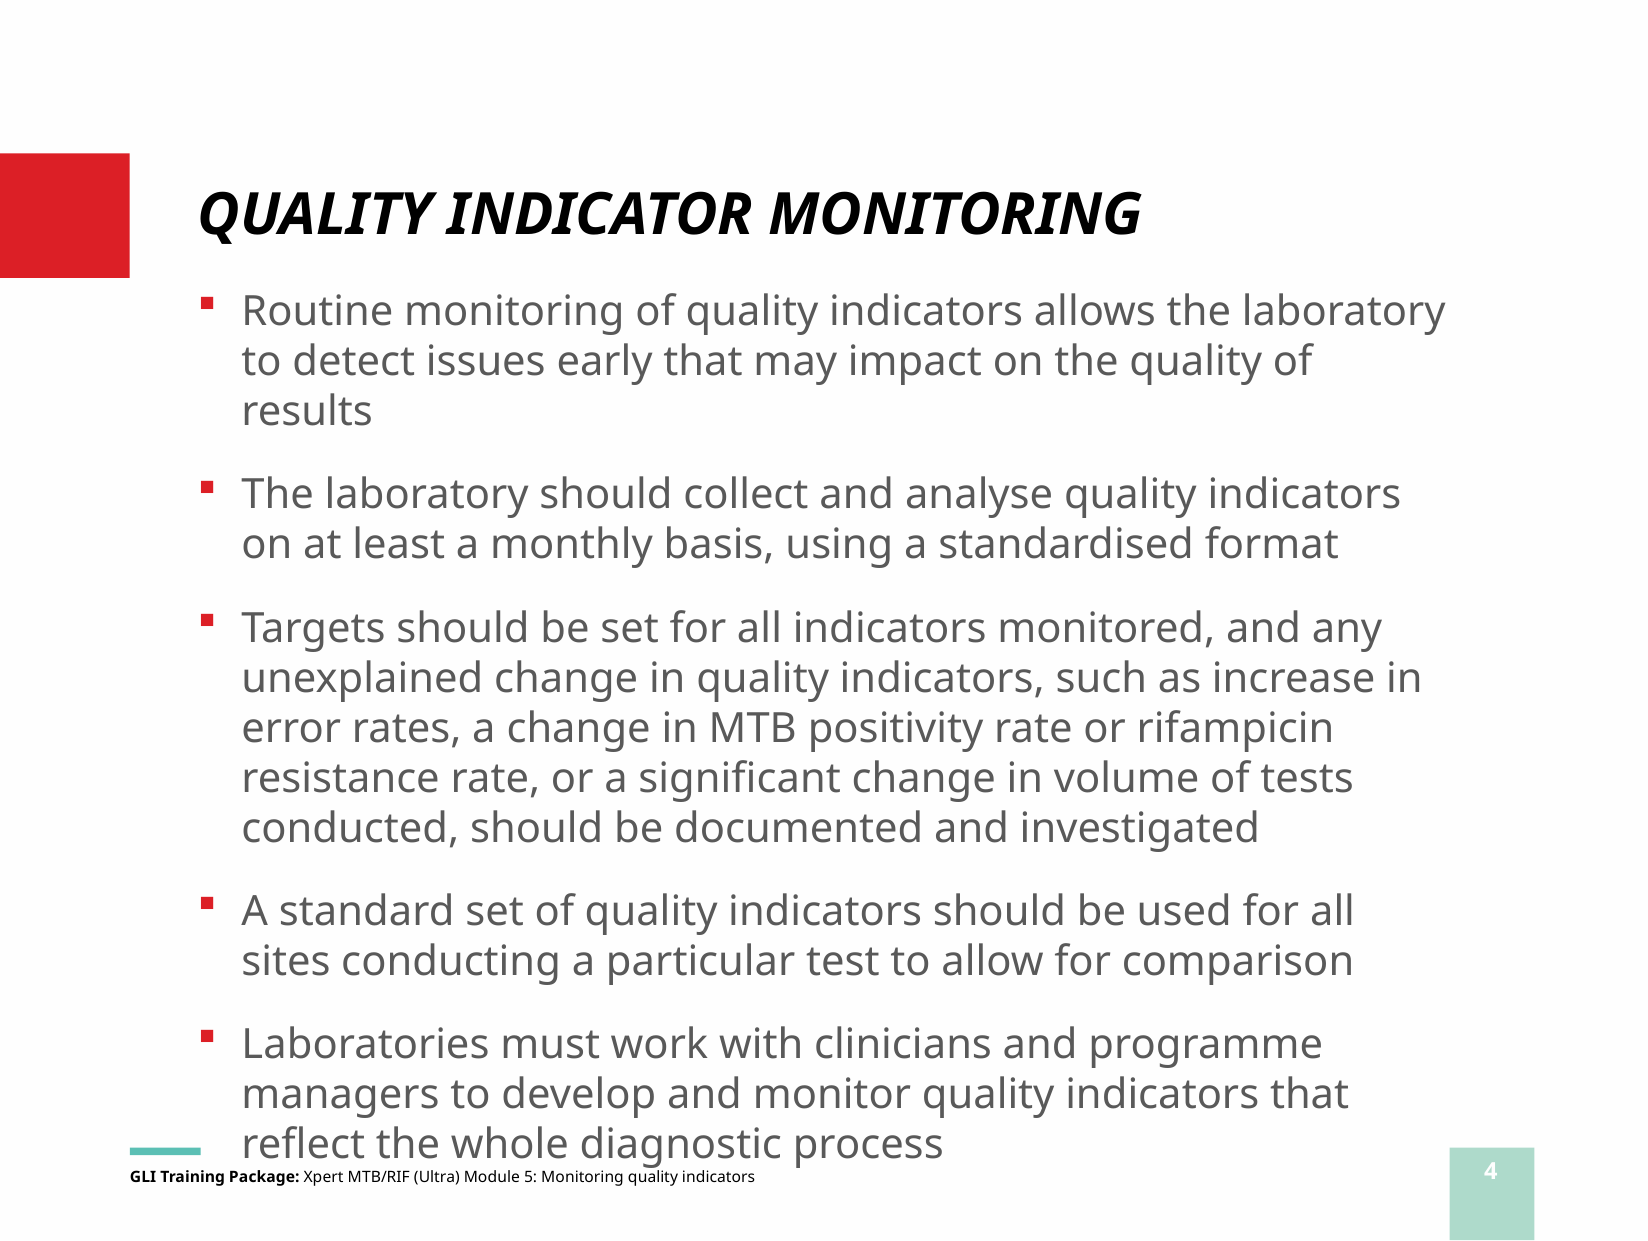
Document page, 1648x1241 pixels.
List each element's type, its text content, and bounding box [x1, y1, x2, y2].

list Routine monitoring of quality indicators allows the laboratory to detect issues early that may impact on the quality of results The laboratory should collect and analyse quality indicators on at least a monthly basis, using a standardised format Targets should be set for all indicators monitored, and any unexplained change in quality indicators, such as increase in error rates, a change in MTB positivity rate or rifampicin resistance rate, or a significant change in volume of tests conducted, should be documented and investigated A standard set of quality indicators should be used for all sites conducting a particular test to allow for comparison Laboratories must work with clinicians and programme managers to develop and monitor quality indicators that reflect the whole diagnostic process [197, 283, 1450, 1041]
title QUALITY INDICATOR MONITORING [197, 153, 1450, 278]
